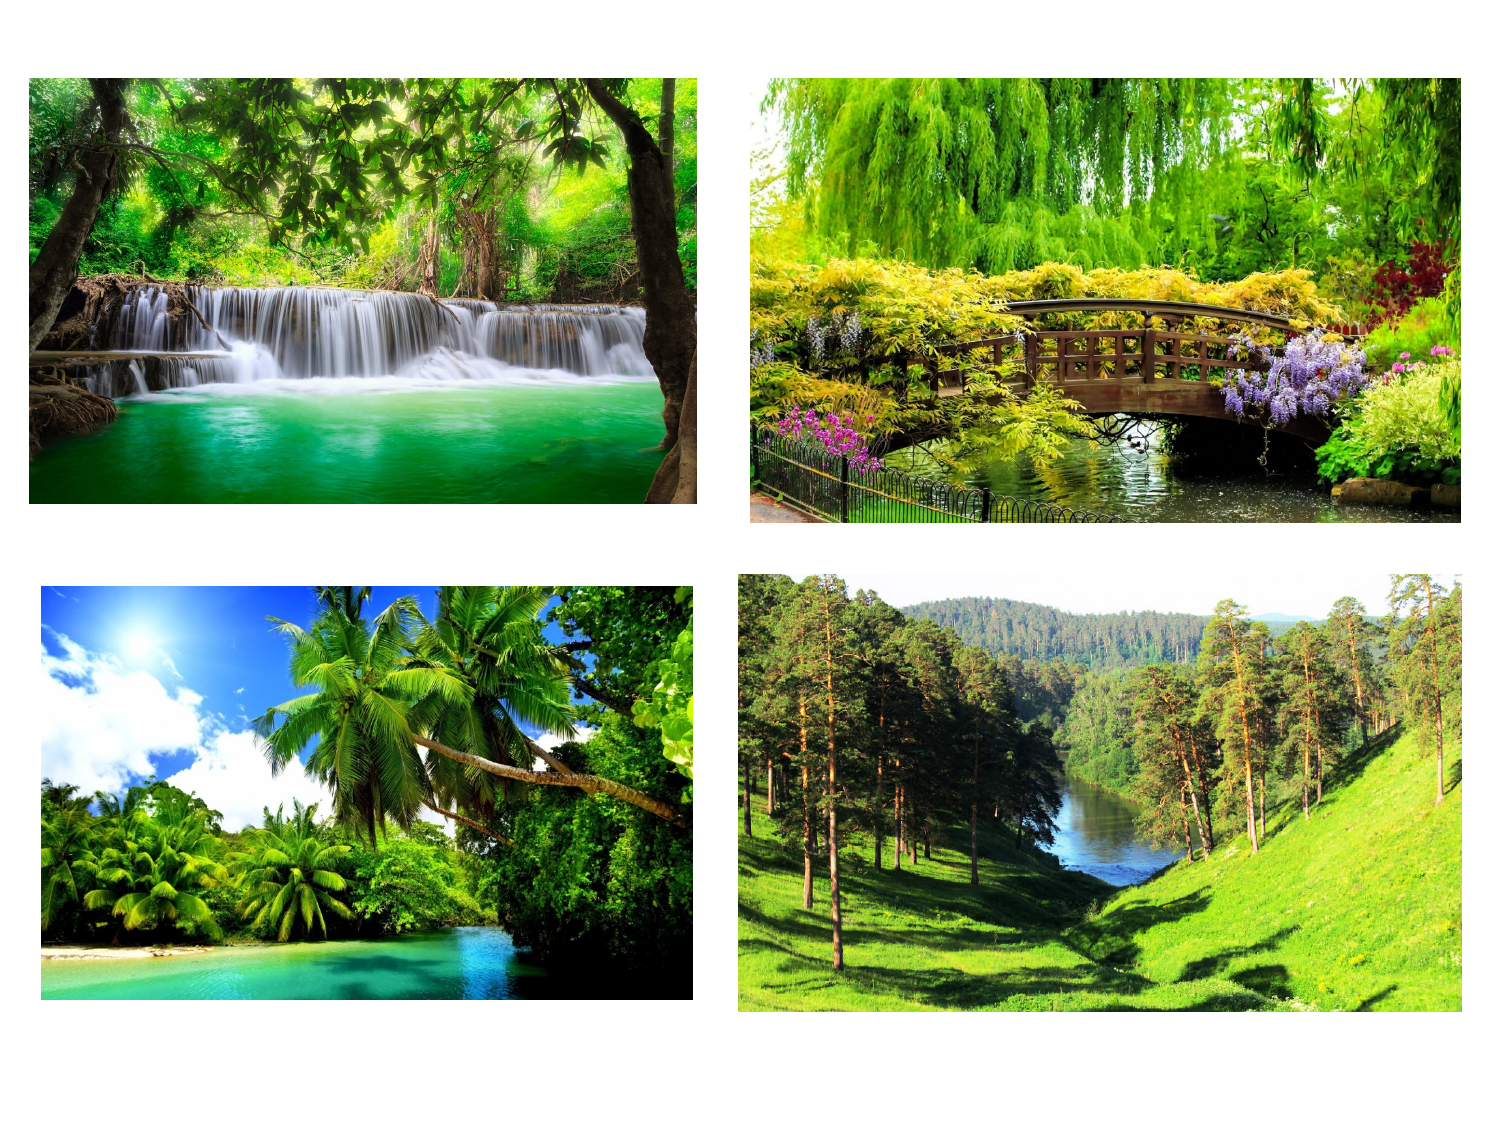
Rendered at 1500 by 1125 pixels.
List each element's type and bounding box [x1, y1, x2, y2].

picture [29, 77, 697, 504]
picture [477, 989, 489, 1000]
picture [41, 585, 693, 1000]
picture [749, 77, 1462, 523]
picture [737, 574, 1462, 1012]
